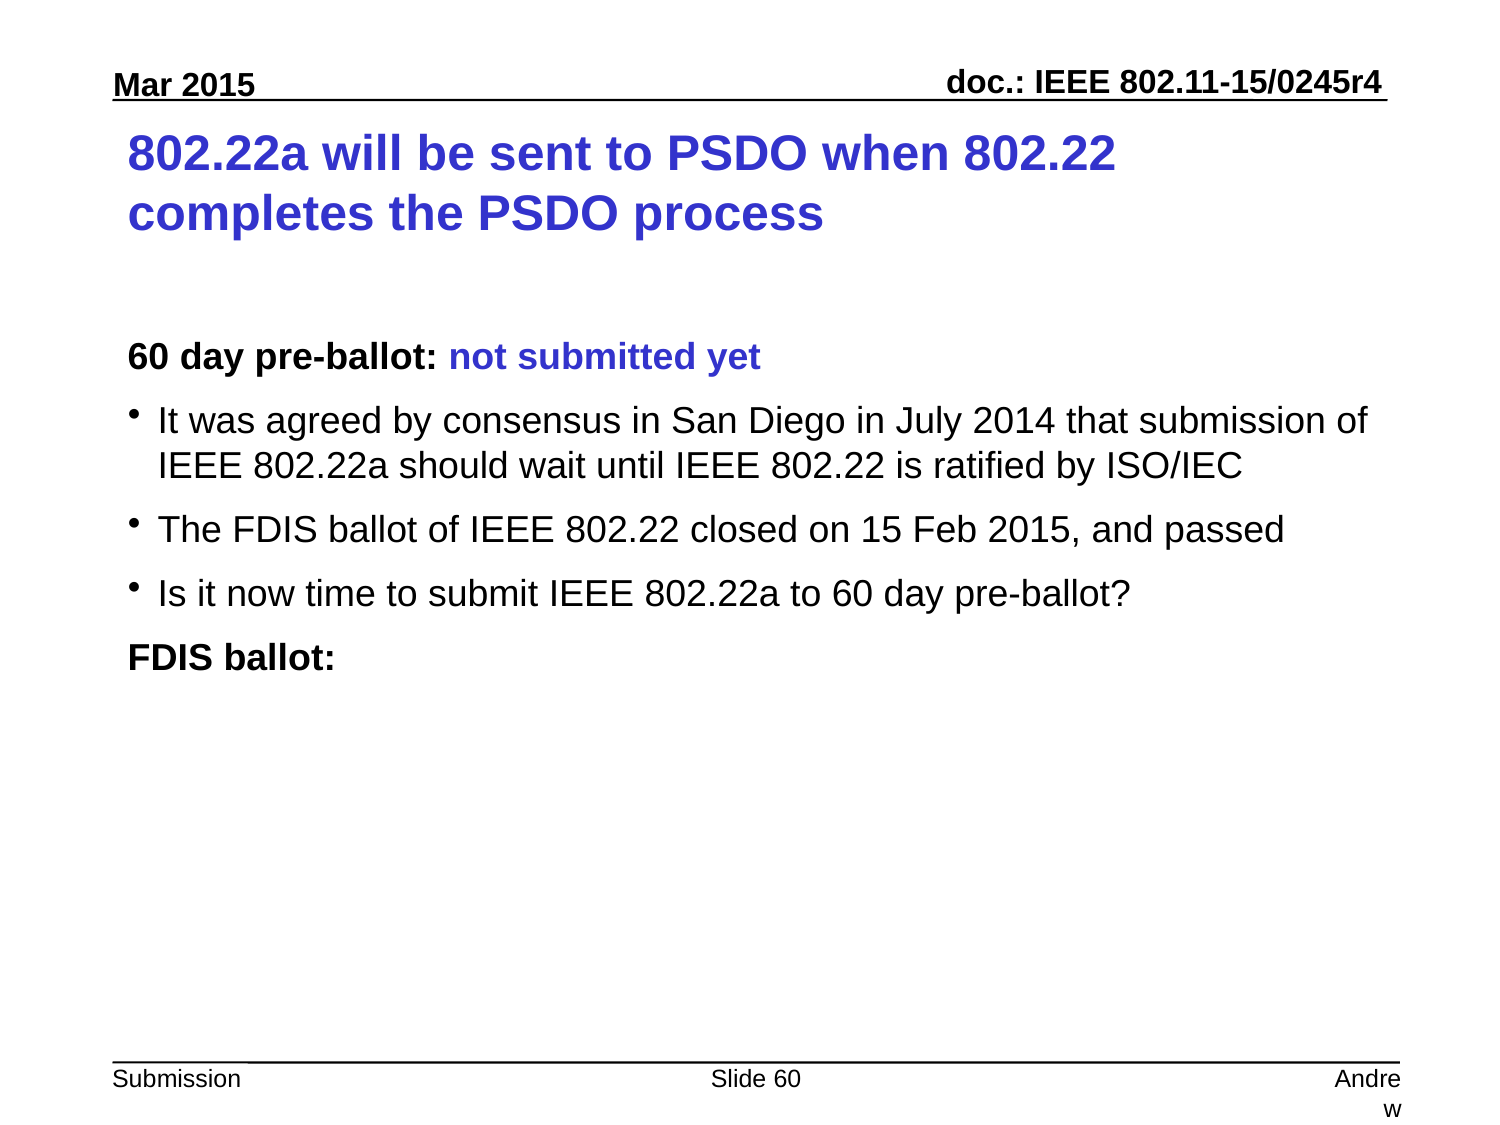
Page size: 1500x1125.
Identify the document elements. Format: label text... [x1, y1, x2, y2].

slide_number Slide 60 [709, 1061, 803, 1093]
footer Andrew Myles, Cisco [1320, 1061, 1402, 1093]
title 802.22a will be sent to PSDO when 802.22 completes the PSDO process [112, 112, 1388, 288]
list 60 day pre-ballot: not submitted yet It was agreed by consensus in San Diego in July 2014 that submission of IEEE 802.22a should wait until IEEE 802.22 is ratified by ISO/IEC The FDIS ballot of IEEE 802.22 closed on 15 Feb 2015, and passed Is it now time to submit IEEE 802.22a to 60 day pre-ballot? FDIS ballot: [112, 324, 1388, 1000]
